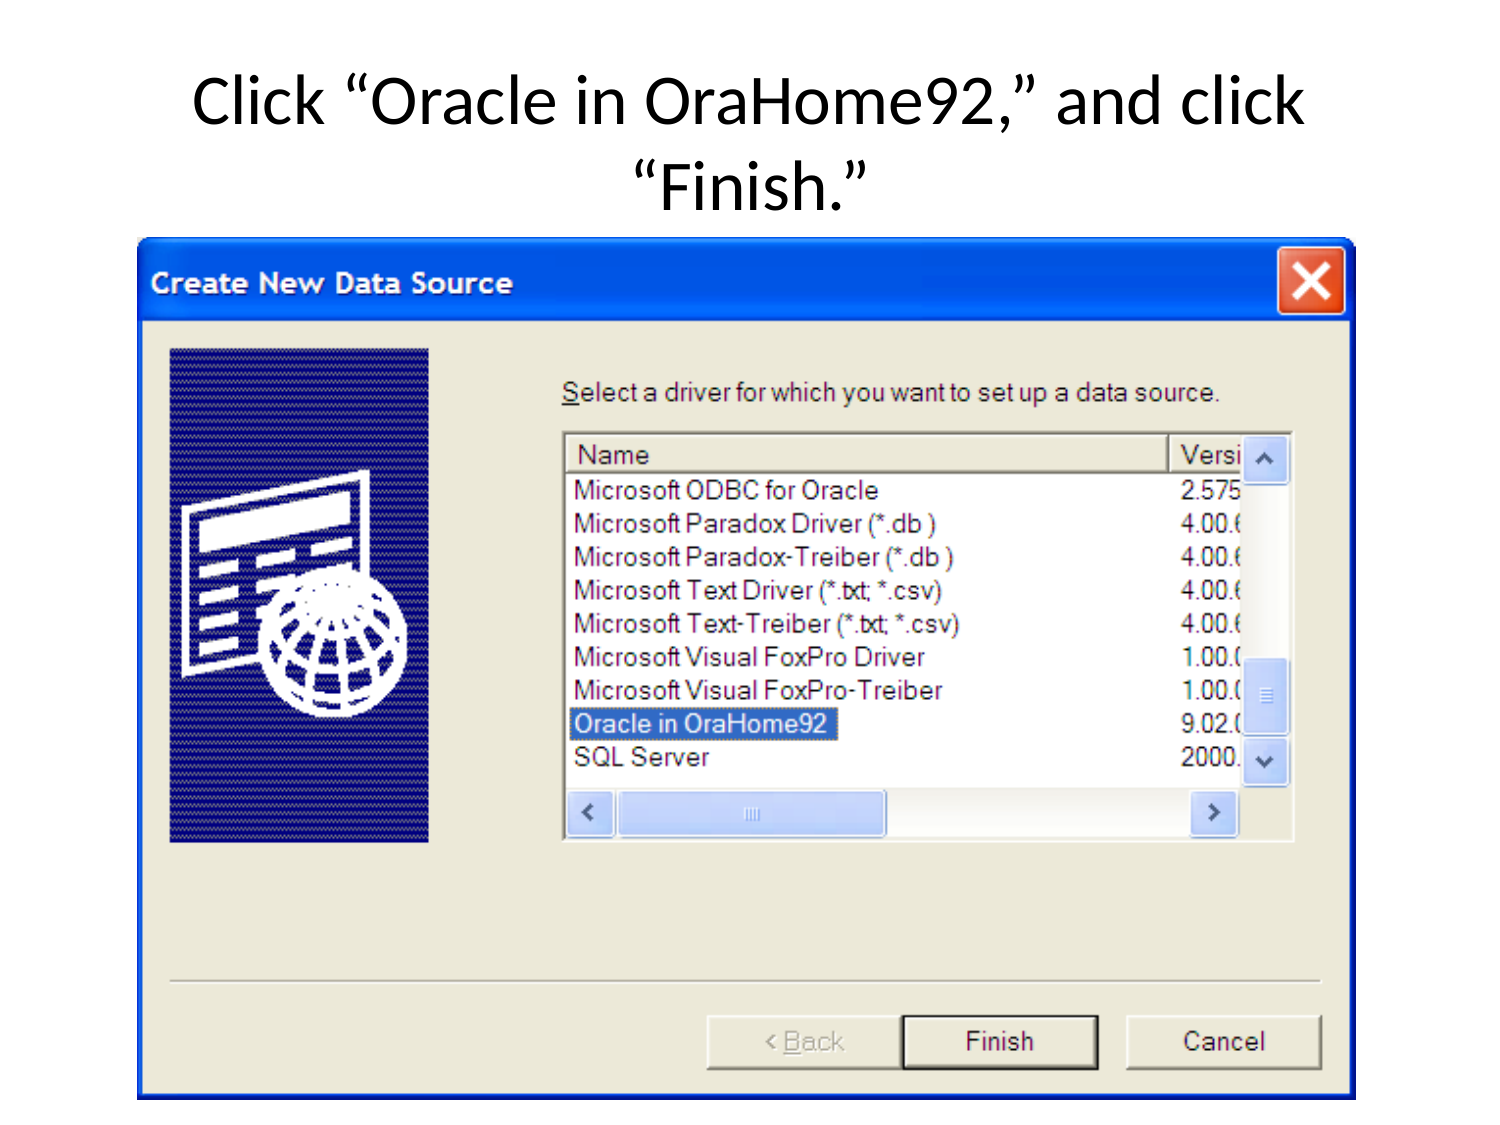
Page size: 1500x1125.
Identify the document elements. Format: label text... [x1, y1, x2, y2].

picture [137, 237, 1357, 1100]
title Click “Oracle in OraHome92,” and click “Finish.” [75, 45, 1425, 233]
